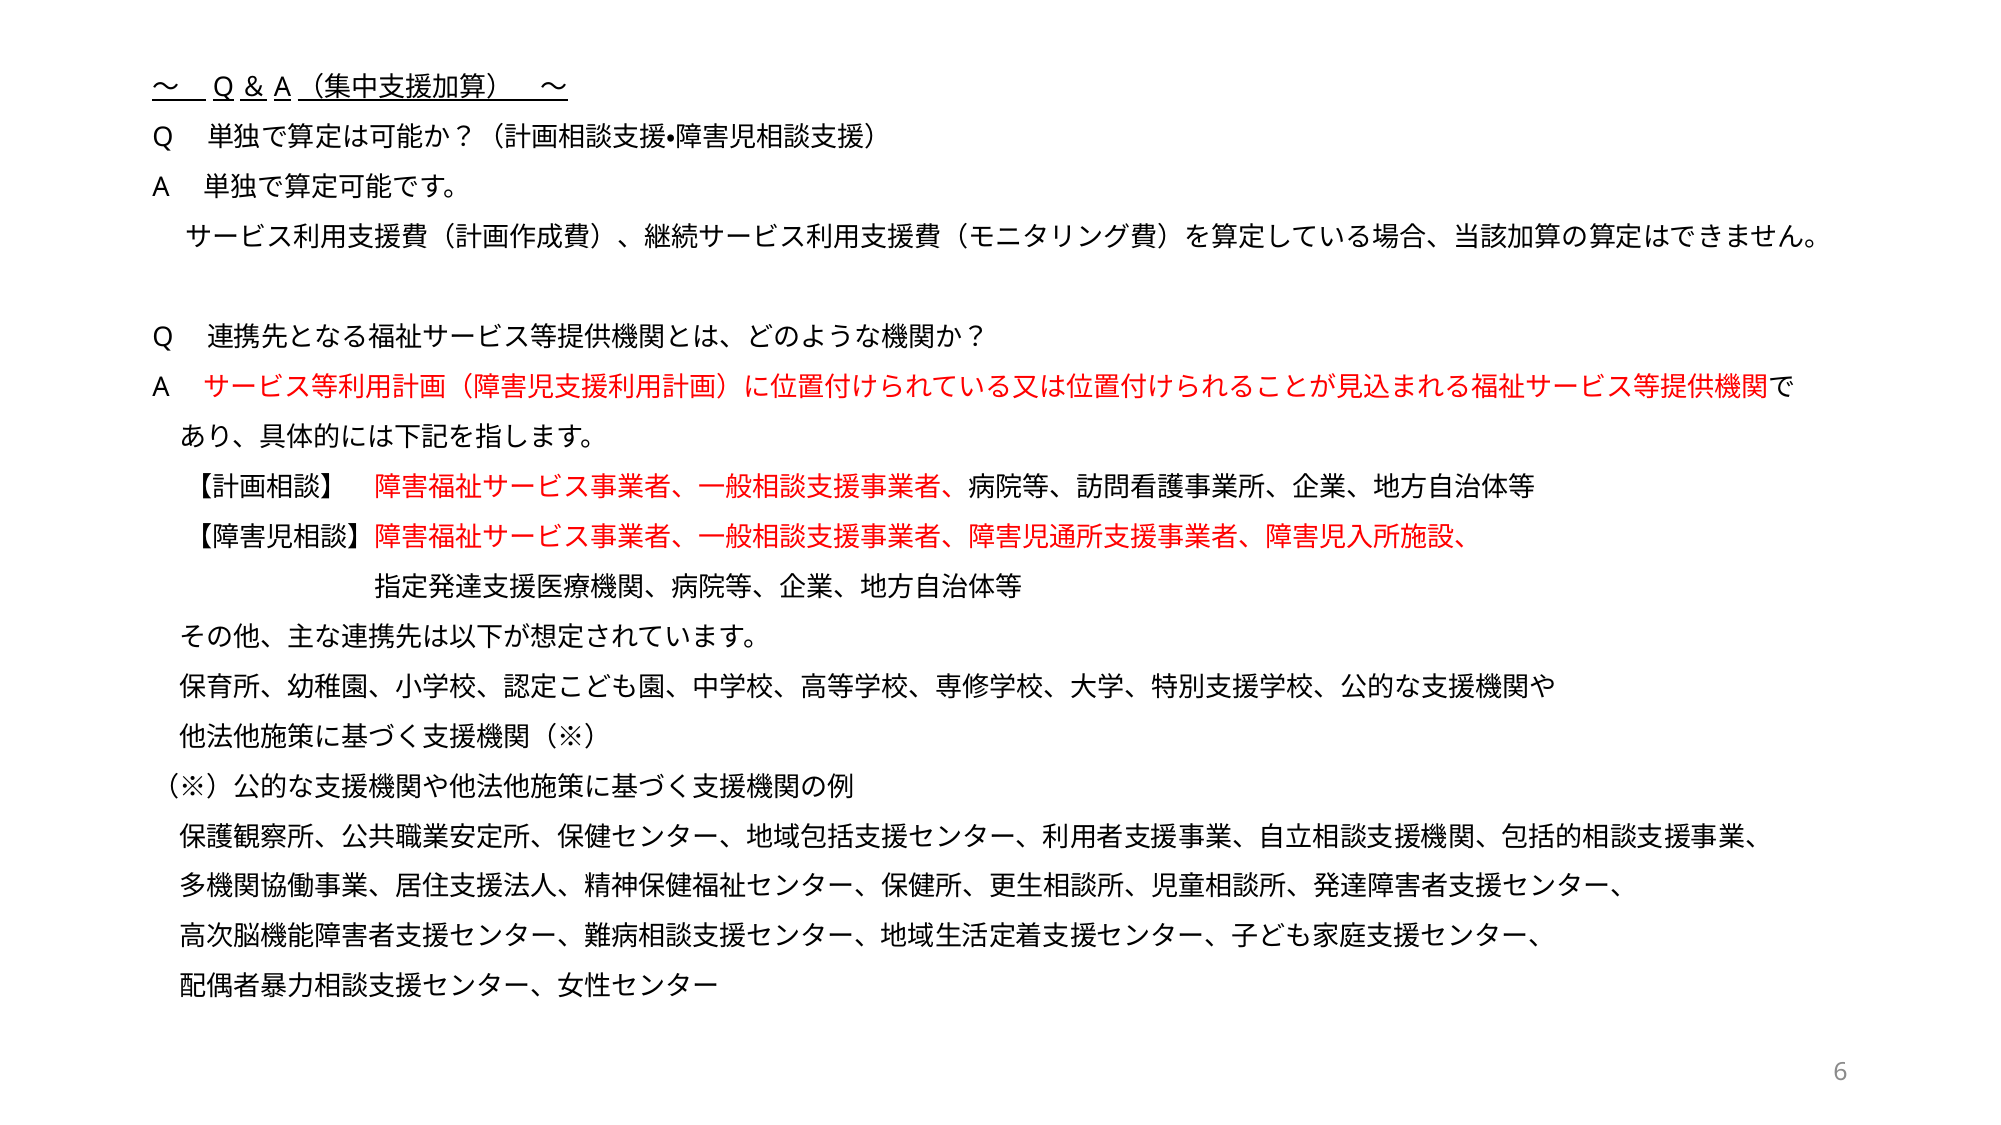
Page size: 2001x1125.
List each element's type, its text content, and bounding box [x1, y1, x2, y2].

slide_number 6 [1412, 1042, 1863, 1103]
list ～ Q＆A（集中支援加算） ～ Q 単独で算定は可能か？（計画相談支援・障害児相談支援） A 単独で算定可能です。 サービス利用支援費（計画作成費）、継続サービス利用支援費（モニタリング費）を算定している場合、当該加算の算定はできません。 Q 連携先となる福祉サービス等提供機関とは、どのような機関か？ A サービス等利用計画（障害児支援利用計画）に位置付けられている又は位置付けられることが見込まれる福祉サービス等提供機関で あり、具体的には下記を指します。 【計画相談】 障害福祉サービス事業者、一般相談支援事業者、病院等、訪問看護事業所、企業、地方自治体等 【障害児相談】障害福祉サービス事業者、一般相談支援事業者、障害児通所支援事業者、障害児入所施設、 指定発達支援医療機関、病院等、企業、地方自治体等 その他、主な連携先は以下が想定されています。 保育所、幼稚園、小学校、認定こども園、中学校、高等学校、専修学校、大学、特別支援学校、公的な支援機関や 他法他施策に基づく支援機関（※） （※）公的な支援機関や他法他施策に基づく支援機関の例 保護観察所、公共職業安定所、保健センター、地域包括支援センター、利用者支援事業、自立相談支援機関、包括的相談支援事業、 多機関協働事業、居住支援法人、精神保健福祉センター、保健所、更生相談所、児童相談所、発達障害者支援センター、 高次脳機能障害者支援センター、難病相談支援センター、地域生活定着支援センター、子ども家庭支援センター、 配偶者暴力相談支援センター、女性センター [137, 65, 1863, 1050]
